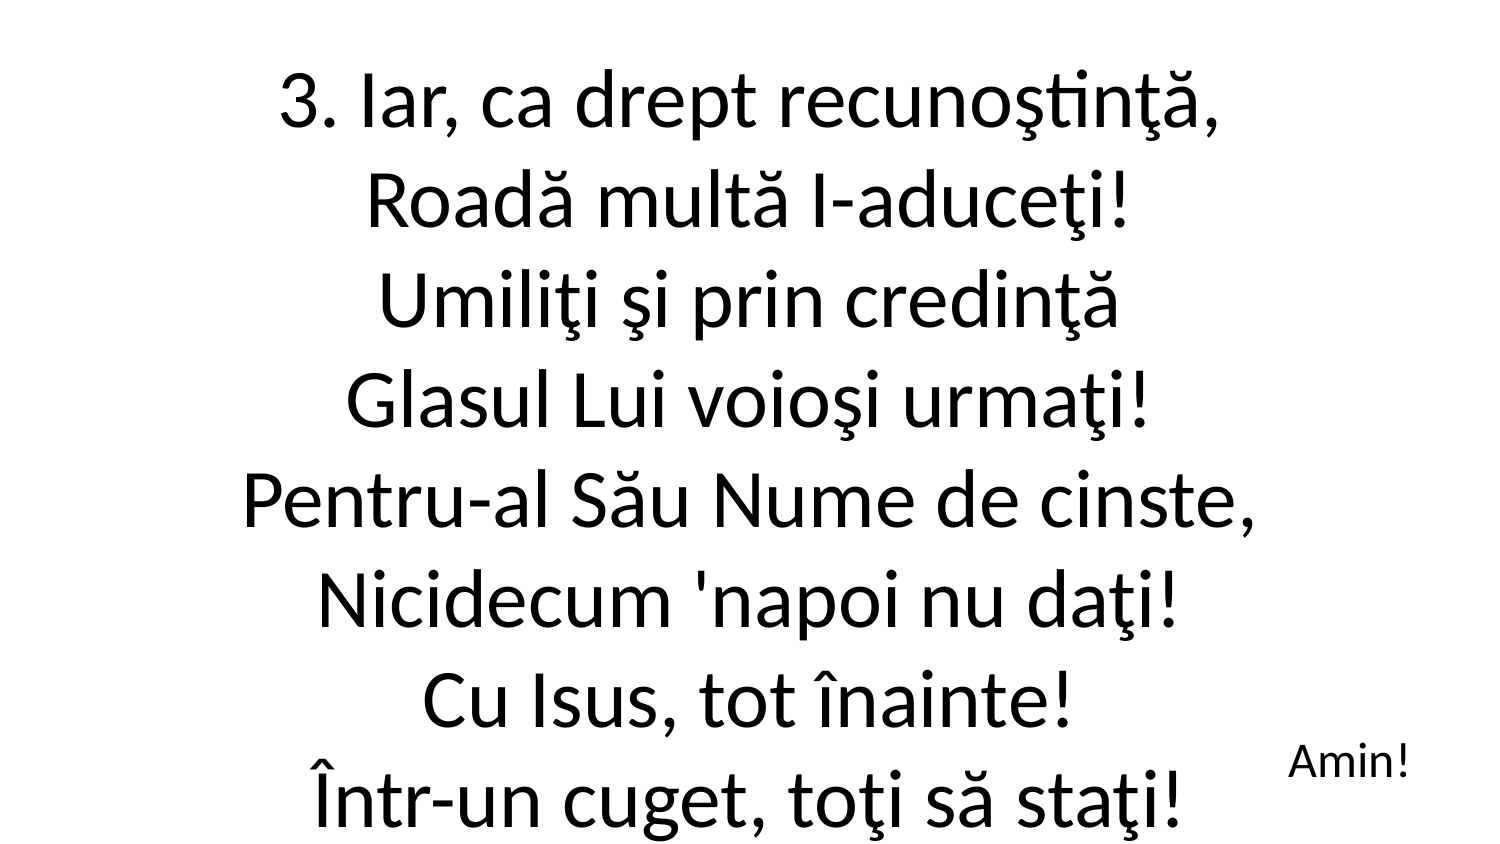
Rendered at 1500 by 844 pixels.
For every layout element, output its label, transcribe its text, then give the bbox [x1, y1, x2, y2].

text_box 3. Iar, ca drept recunoştinţă, Roadă multă I-aduceţi! Umiliţi şi prin credinţă Glasul Lui voioşi urmaţi! Pentru-al Său Nume de cinste, Nicidecum 'napoi nu daţi! Cu Isus, tot înainte! Într-un cuget, toţi să staţi! [226, 0, 1274, 844]
text_box Amin! [1273, 674, 1427, 795]
